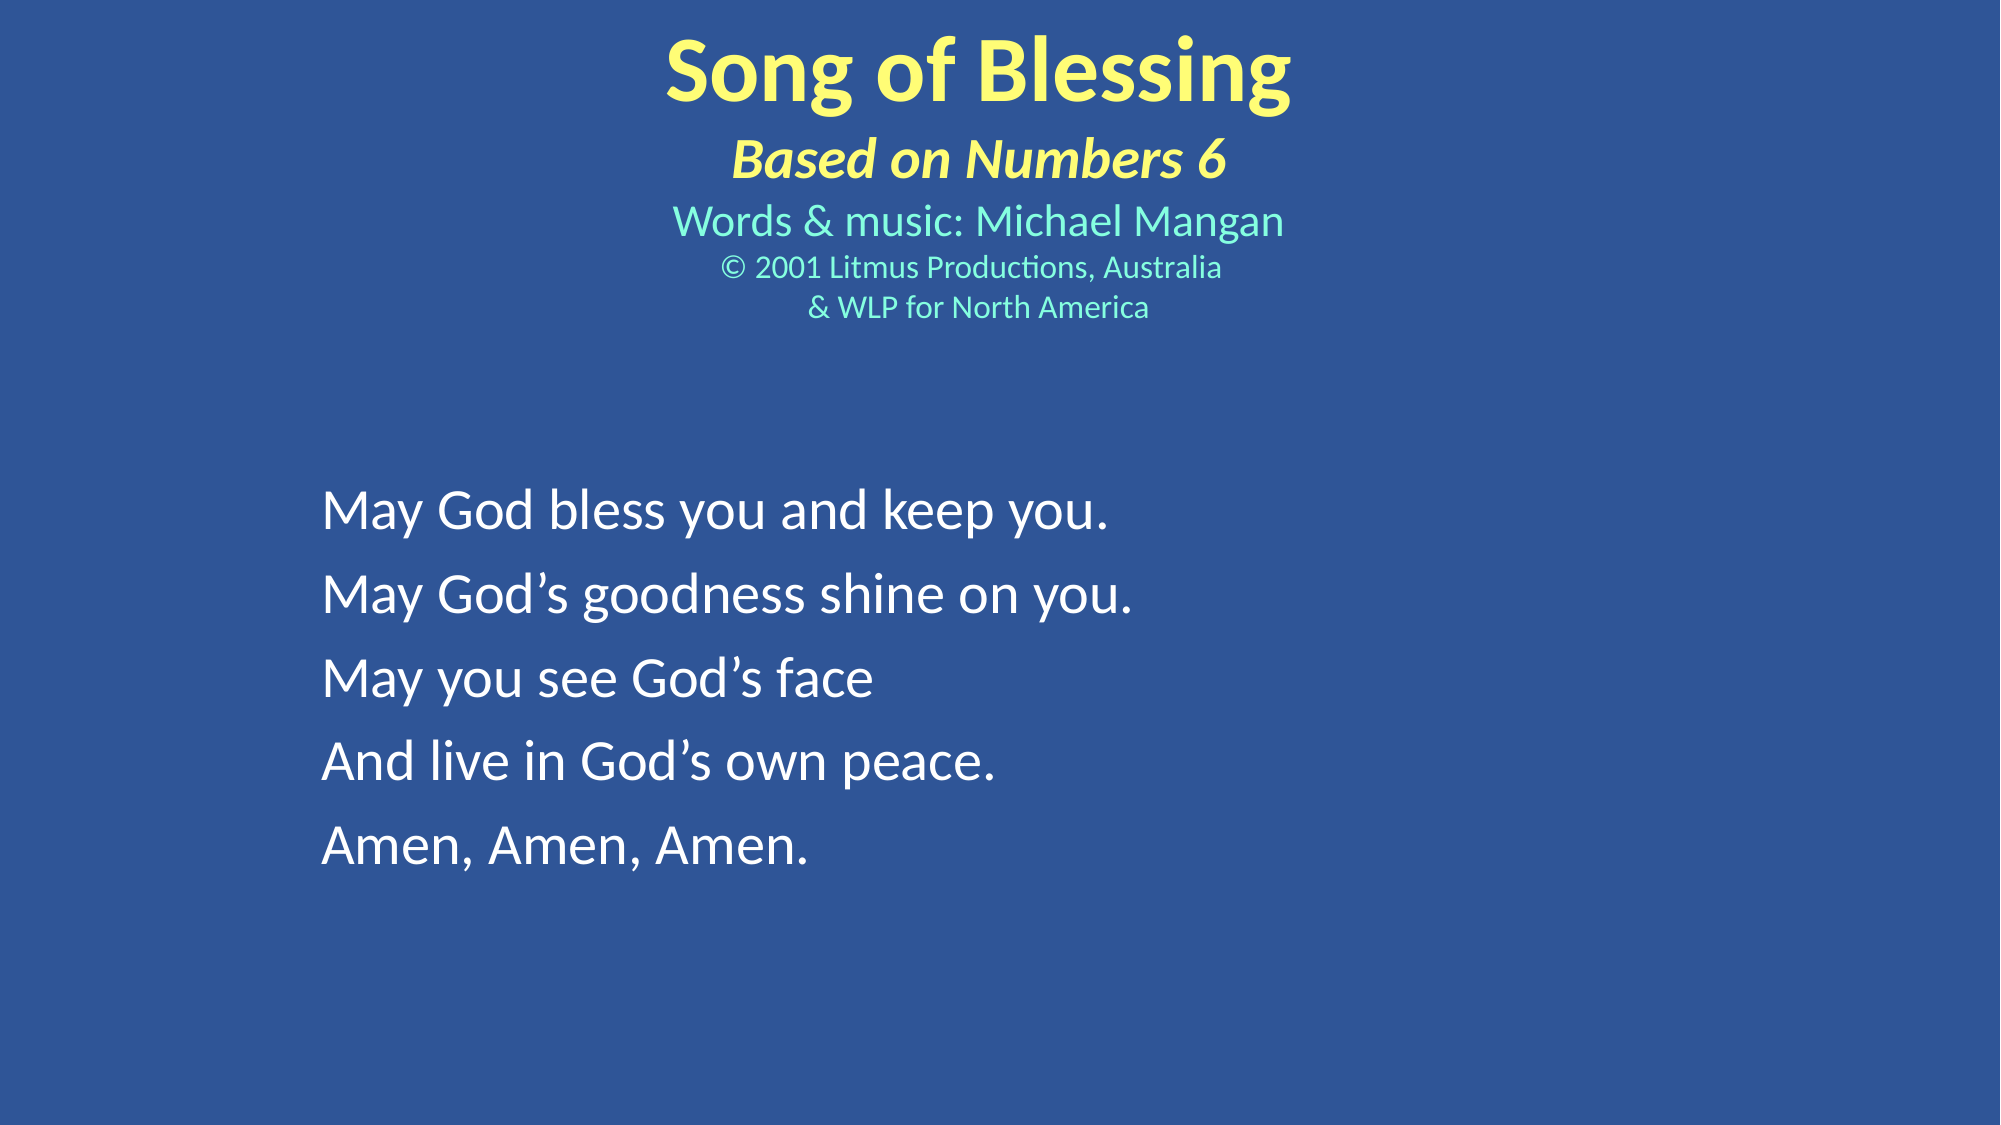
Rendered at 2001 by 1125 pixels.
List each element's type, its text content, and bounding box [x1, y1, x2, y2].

text_box Song of Blessing Based on Numbers 6 Words & music: Michael Mangan © 2001 Litmus Productions, Australia & WLP for North America [291, 7, 1667, 327]
list May God bless you and keep you. May God’s goodness shine on you. May you see God’s face And live in God’s own peace. Amen, Amen, Amen. [306, 471, 1694, 901]
